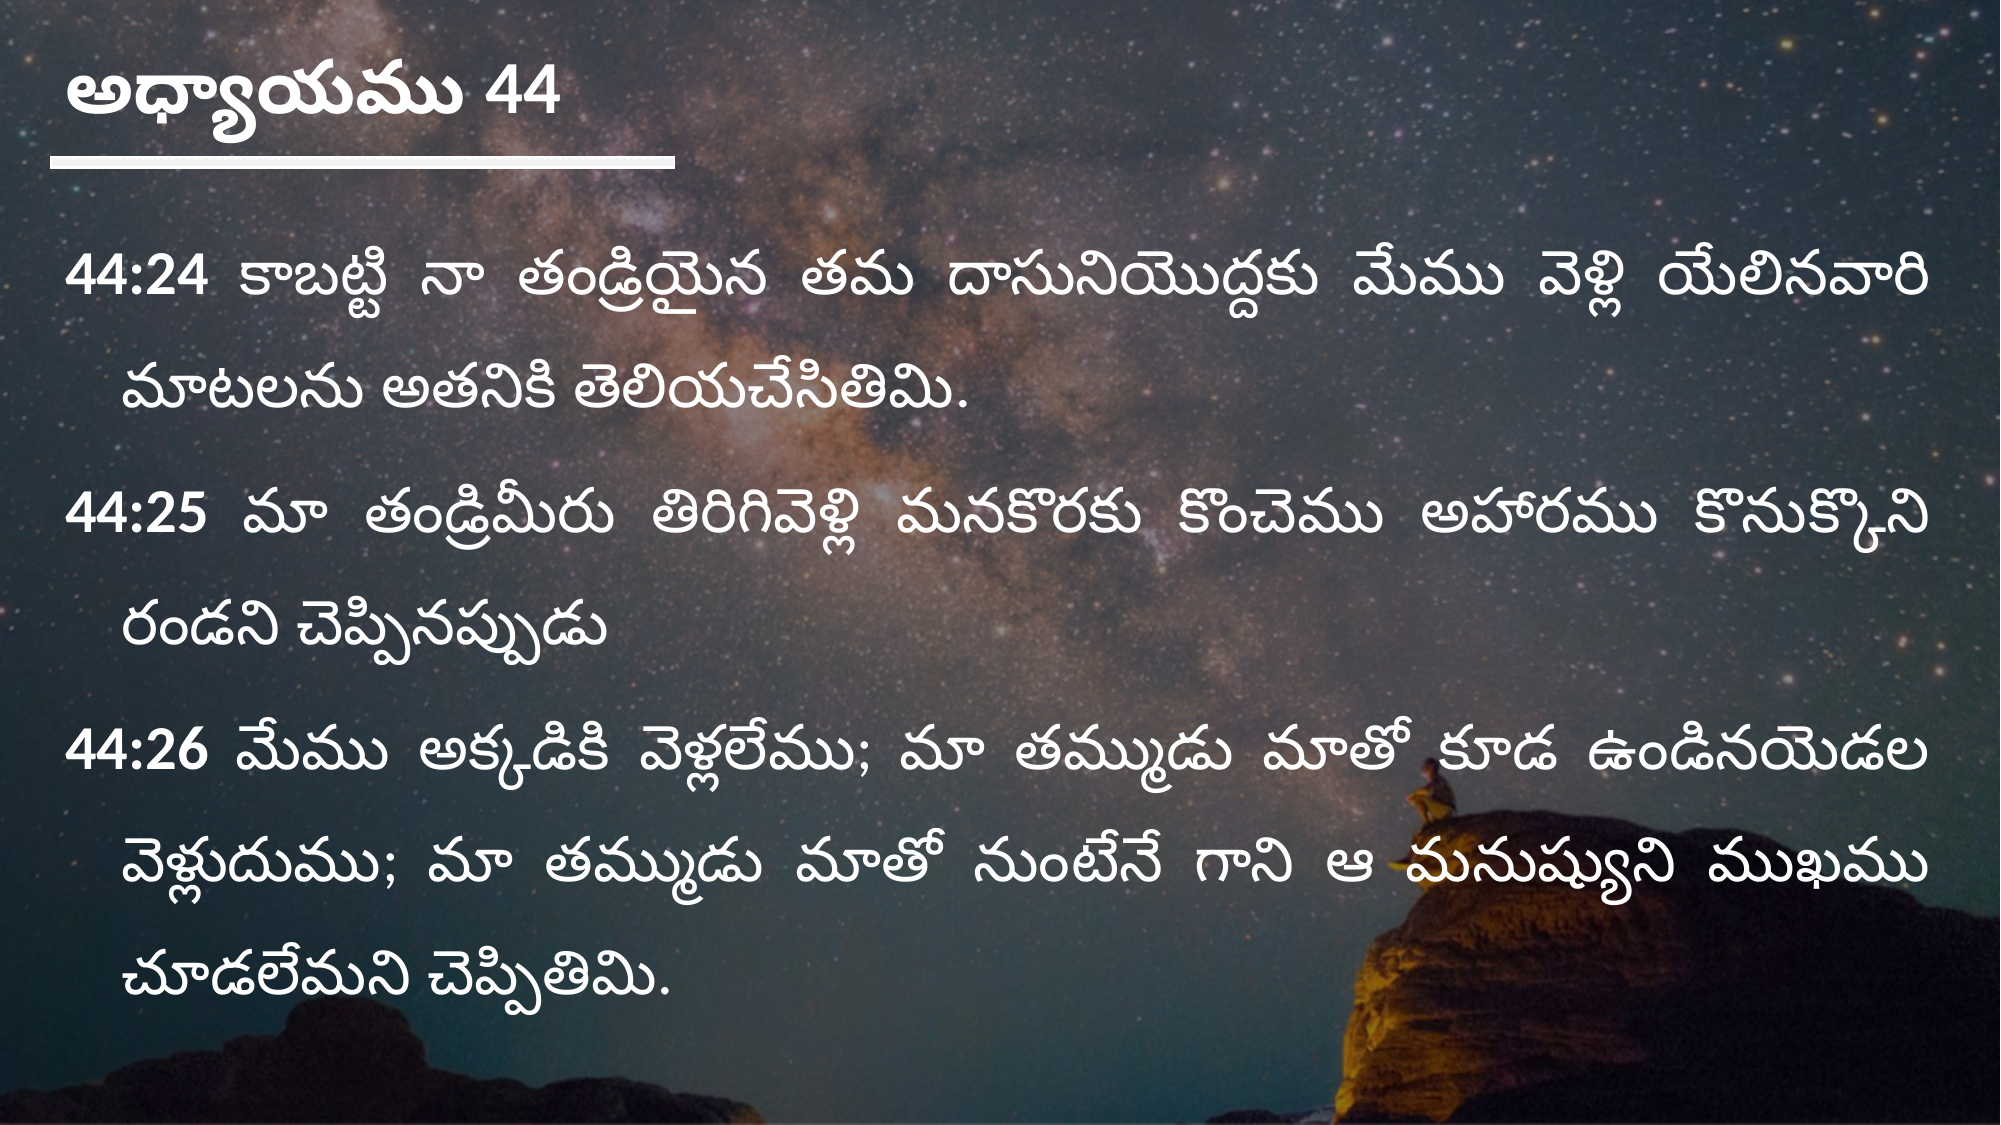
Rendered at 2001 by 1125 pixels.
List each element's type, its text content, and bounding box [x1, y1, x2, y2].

list 44:24 కాబట్టి నా తండ్రియైన తమ దాసునియొద్దకు మేము వెళ్లి యేలినవారి మాటలను అతనికి తెలియచేసితివిు. 44:25 మా తండ్రిమీరు తిరిగివెళ్లి మనకొరకు కొంచెము అహారము కొనుక్కొని రండని చెప్పినప్పుడు 44:26 మేము అక్కడికి వెళ్లలేము; మా తమ్ముడు మాతో కూడ ఉండినయెడల వెళ్లుదుము; మా తమ్ముడు మాతో నుంటేనే గాని ఆ మనుష్యుని ముఖము చూడలేమని చెప్పితివిు. [50, 187, 1946, 1063]
picture [0, 0, 2000, 1125]
title అధ్యాయము 44 [50, 0, 1925, 167]
